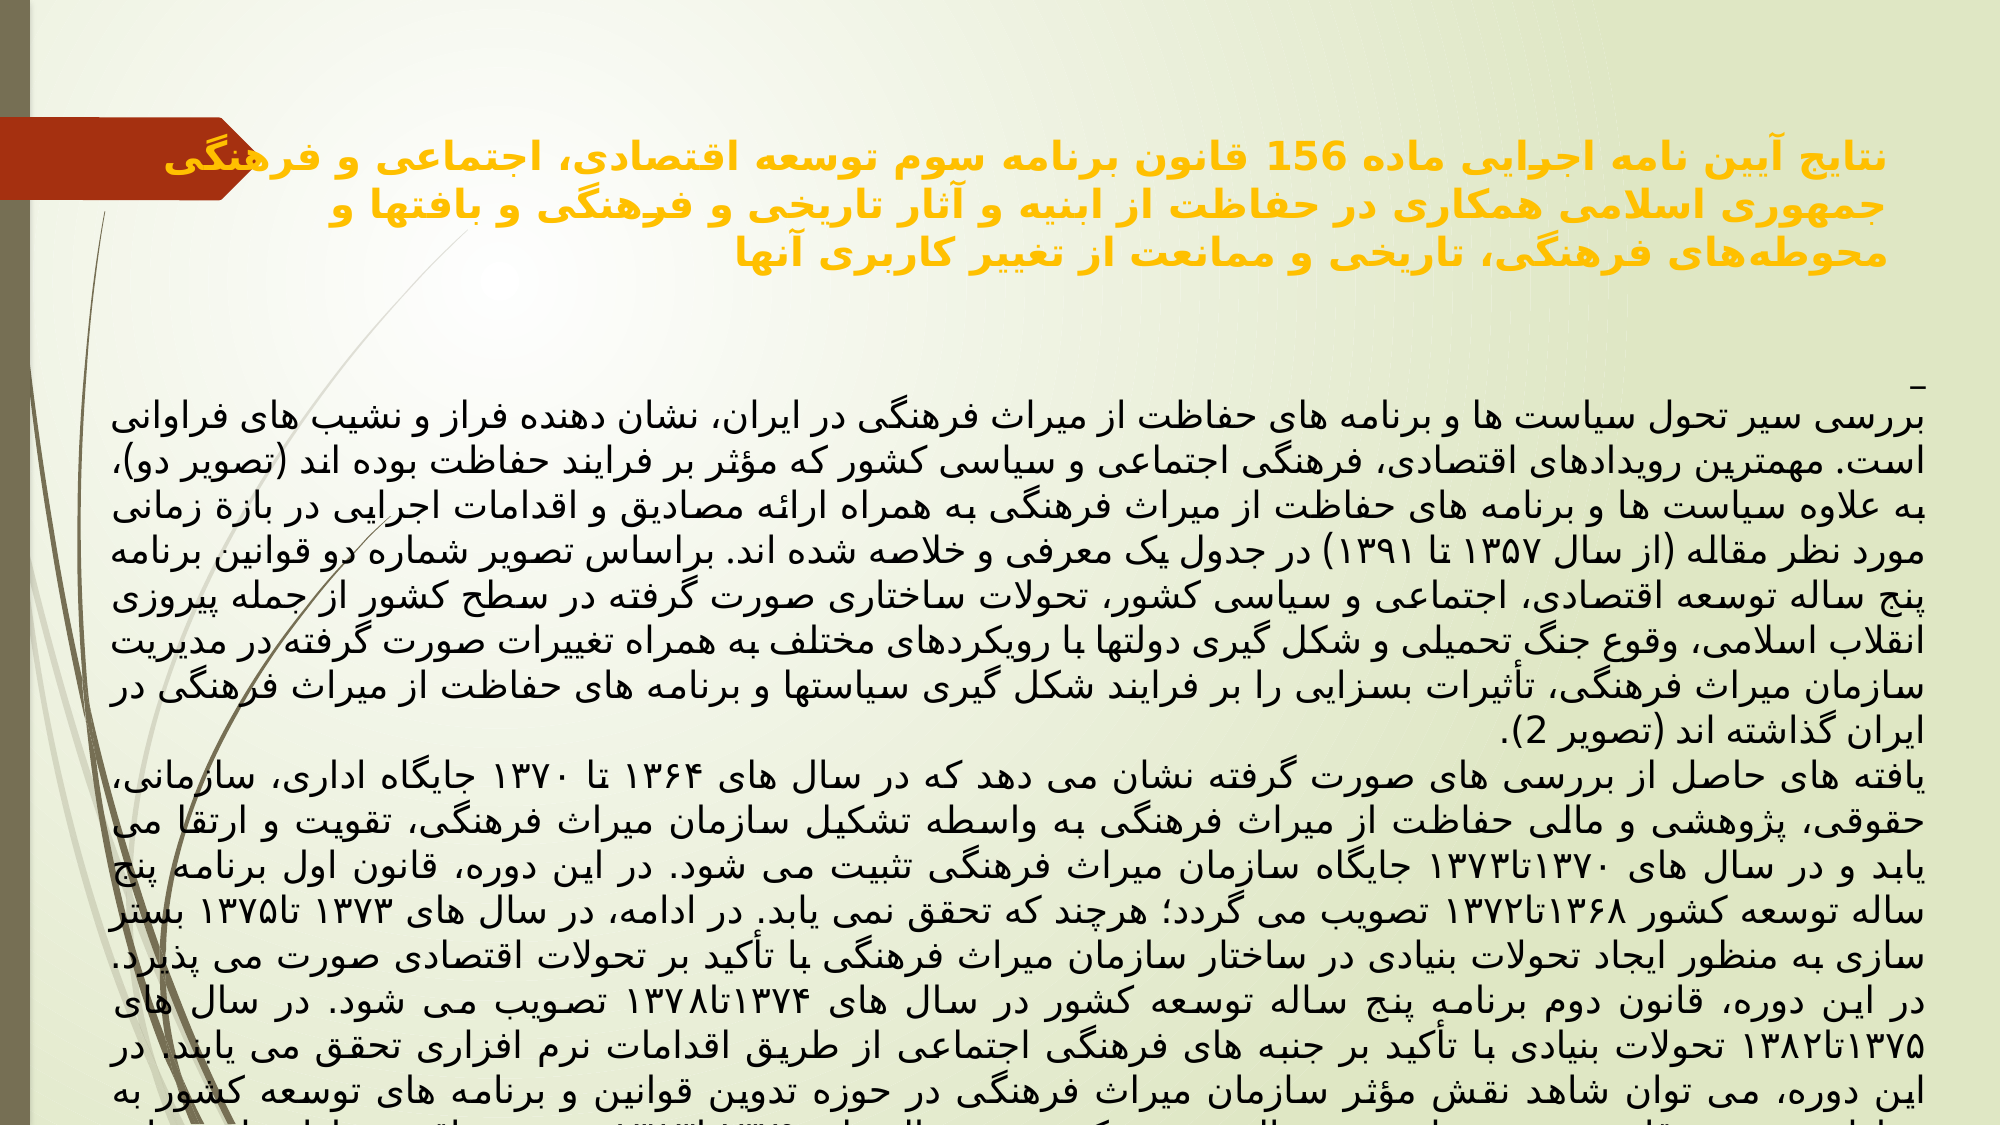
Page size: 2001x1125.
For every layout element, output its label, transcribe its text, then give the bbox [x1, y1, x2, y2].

title نتایج آیین نامه اجرایی ماده 156 قانون برنامه سوم توسعه اقتصادی، اجتماعی و فرهنگی جمهوری اسلامی همکاری در حفاظت از ابنیه و آثار تاریخی و فرهنگی و بافتها و محوطه‌های فرهنگی، تاریخی و ممانعت از تغییر کاربری آنها [94, 122, 1904, 285]
text_box _ بررسی سیر تحول سیاست ها و برنامه های حفاظت از میراث فرهنگی در ایران، نشان دهنده فراز و نشیب های فراوانی است. مهمترین رویدادهای اقتصادی، فرهنگی اجتماعی و سیاسی کشور که مؤثر بر فرایند حفاظت بوده اند (تصویر دو)، به علاوه سیاست ها و برنامه های حفاظت از میراث فرهنگی به همراه ارائه مصادیق و اقدامات اجرایی در بازة زمانی مورد نظر مقاله (از سال ۱۳۵۷ تا ۱۳۹۱) در جدول یک معرفی و خلاصه شده اند. براساس تصویر شماره دو قوانین برنامه پنج ساله توسعه اقتصادی، اجتماعی و سیاسی کشور، تحولات ساختاری صورت گرفته در سطح کشور از جمله پیروزی انقلاب اسلامی، وقوع جنگ تحمیلی و شکل گیری دولتها با رویکردهای مختلف به همراه تغییرات صورت گرفته در مدیریت سازمان میراث فرهنگی، تأثیرات بسزایی را بر فرایند شکل گیری سیاستها و برنامه های حفاظت از میراث فرهنگی در ایران گذاشته اند (تصوير 2). یافته های حاصل از بررسی های صورت گرفته نشان می دهد که در سال های ۱۳۶۴ تا ۱۳۷۰ جایگاه اداری، سازمانی، حقوقی، پژوهشی و مالی حفاظت از میراث فرهنگی به واسطه تشکیل سازمان میراث فرهنگی، تقویت و ارتقا می یابد و در سال های ۱۳۷۰تا۱۳۷۳ جایگاه سازمان میراث فرهنگی تثبیت می شود. در این دوره، قانون اول برنامه پنج ساله توسعه کشور ۱۳۶۸تا۱۳۷۲ تصویب می گردد؛ هرچند که تحقق نمی یابد. در ادامه، در سال های ۱۳۷۳ تا۱۳۷۵ بستر سازی به منظور ایجاد تحولات بنیادی در ساختار سازمان میراث فرهنگی با تأکید بر تحولات اقتصادی صورت می پذیرد. در این دوره، قانون دوم برنامه پنج ساله توسعه کشور در سال های ۱۳۷۴تا۱۳۷۸ تصویب می شود. در سال های ۱۳۷۵تا۱۳۸۲ تحولات بنیادی با تأکید بر جنبه های فرهنگی اجتماعی از طریق اقدامات نرم افزاری تحقق می یابند. در این دوره، می توان شاهد نقش مؤثر سازمان میراث فرهنگی در حوزه تدوین قوانین و برنامه های توسعه کشور به موازات تصویب قانون سوم برنامه پنج ساله توسعه کشور در سال های ۱۳۷۹تا۱۳۸۳ بود. در واقع، حفاظت از میراث فرهنگی با تأکید بر موضوع توانمندسازی محیطهای تاریخی بیش از گذشته مورد توجه قرار می گیرد. [94, 338, 1941, 1125]
